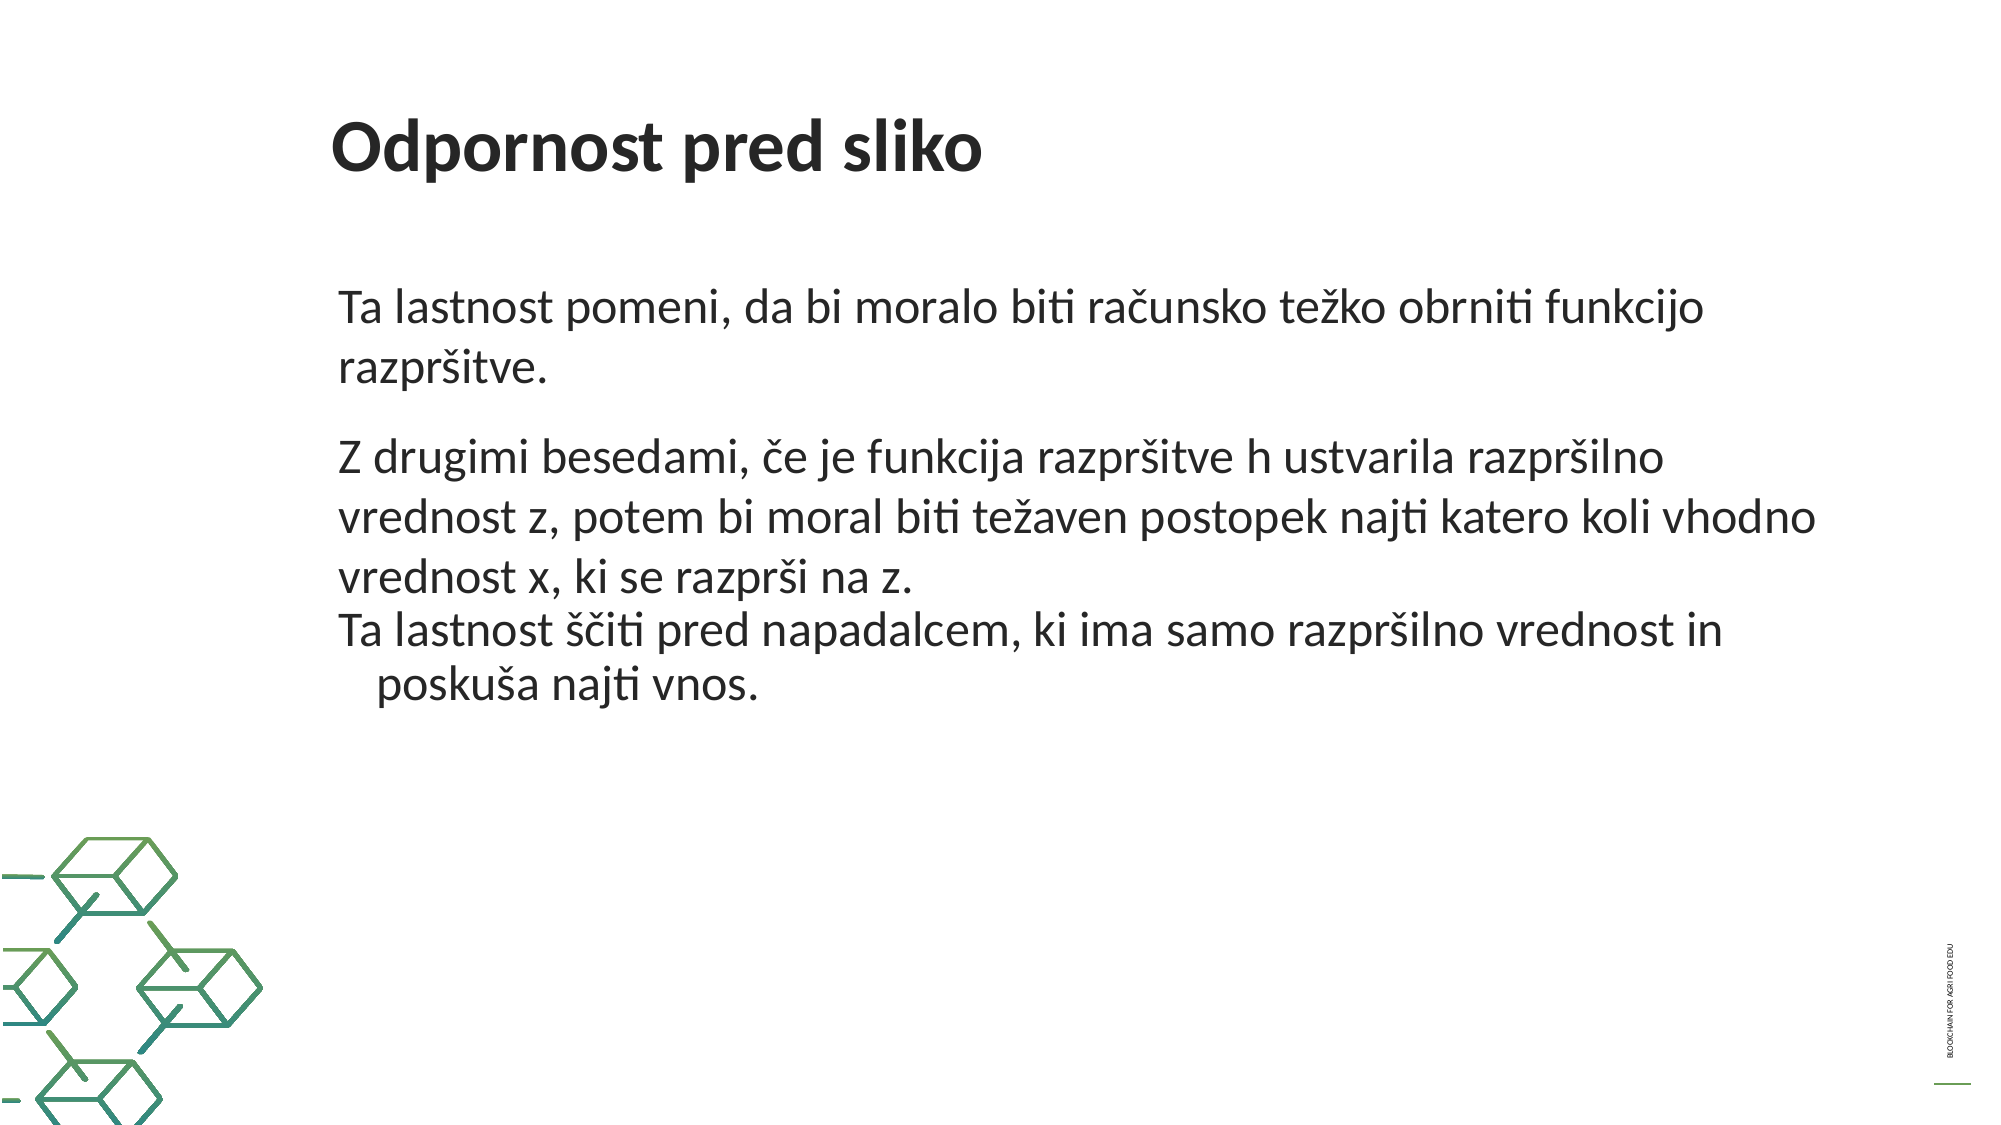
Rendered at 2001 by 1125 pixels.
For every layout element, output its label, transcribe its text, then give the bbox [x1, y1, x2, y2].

list Odpornost pred sliko [316, 99, 1869, 267]
list Ta lastnost pomeni, da bi moralo biti računsko težko obrniti funkcijo razpršitve. Z drugimi besedami, če je funkcija razpršitve h ustvarila razpršilno vrednost z, potem bi moral biti težaven postopek najti katero koli vhodno vrednost x, ki se razprši na z. Ta lastnost ščiti pred napadalcem, ki ima samo razpršilno vrednost in poskuša najti vnos. [323, 267, 1859, 1070]
